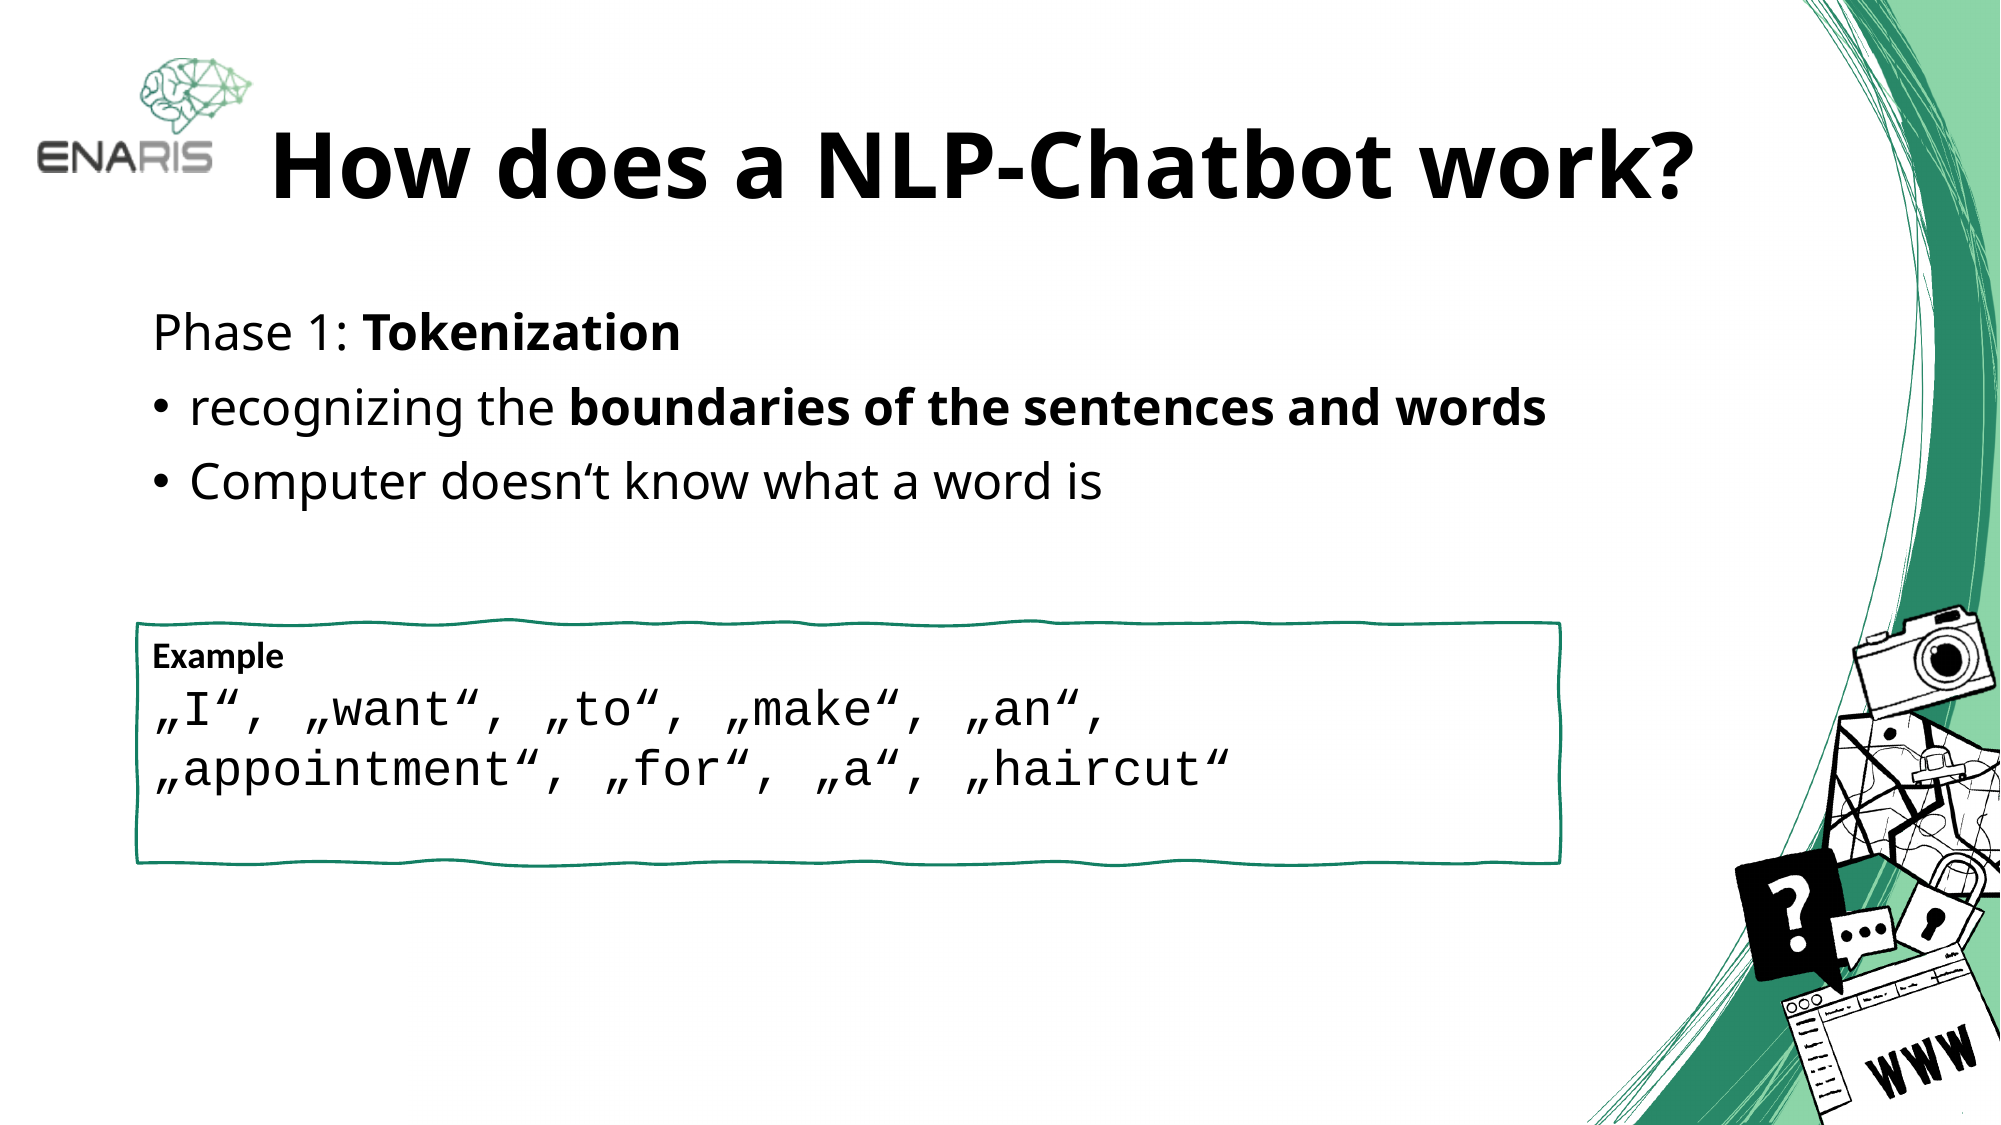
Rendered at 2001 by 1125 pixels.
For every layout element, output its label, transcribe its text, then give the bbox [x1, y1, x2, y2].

text_box Example „I“, „want“, „to“, „make“, „an“, „appointment“, „for“, „a“, „haircut“ [136, 619, 1561, 867]
title How does a NLP-Chatbot work? [253, 59, 1863, 278]
picture [37, 58, 254, 173]
list Phase 1: Tokenization recognizing the boundaries of the sentences and words Computer doesn‘t know what a word is [137, 299, 1728, 1014]
picture [408, 0, 2000, 1125]
